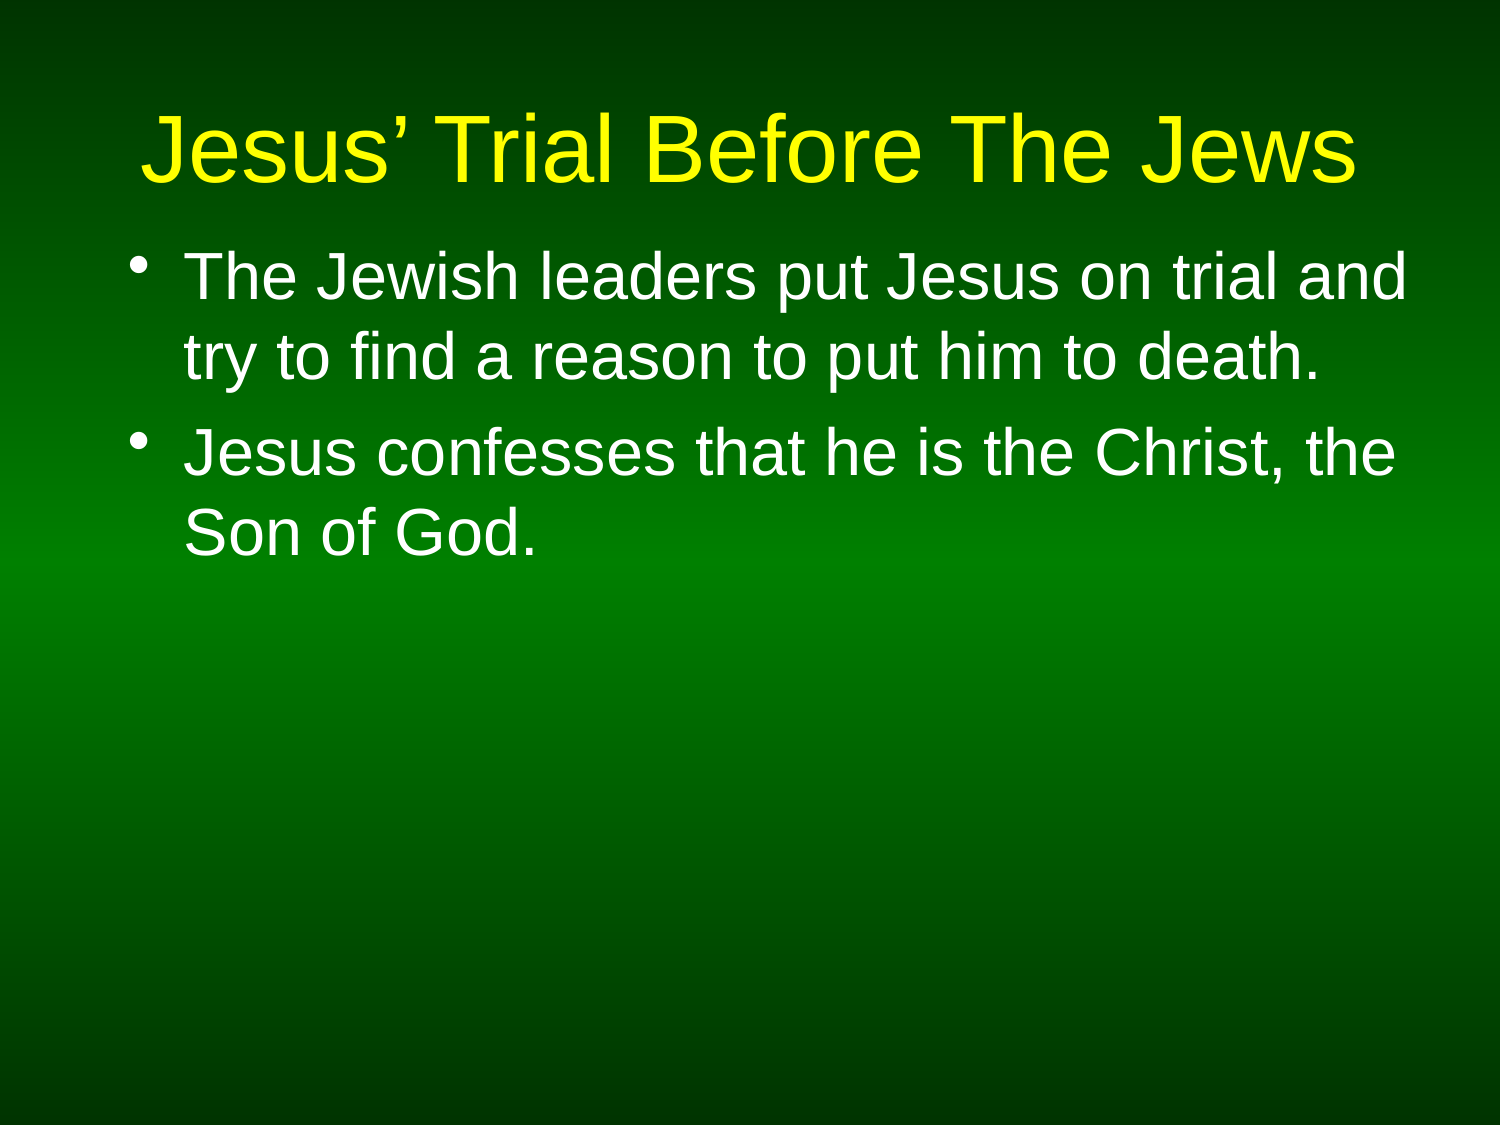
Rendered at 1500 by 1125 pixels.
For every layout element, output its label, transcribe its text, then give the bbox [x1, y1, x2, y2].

list The Jewish leaders put Jesus on trial and try to find a reason to put him to death. Jesus confesses that he is the Christ, the Son of God. [112, 224, 1463, 1125]
title Jesus’ Trial Before The Jews [37, 50, 1463, 238]
